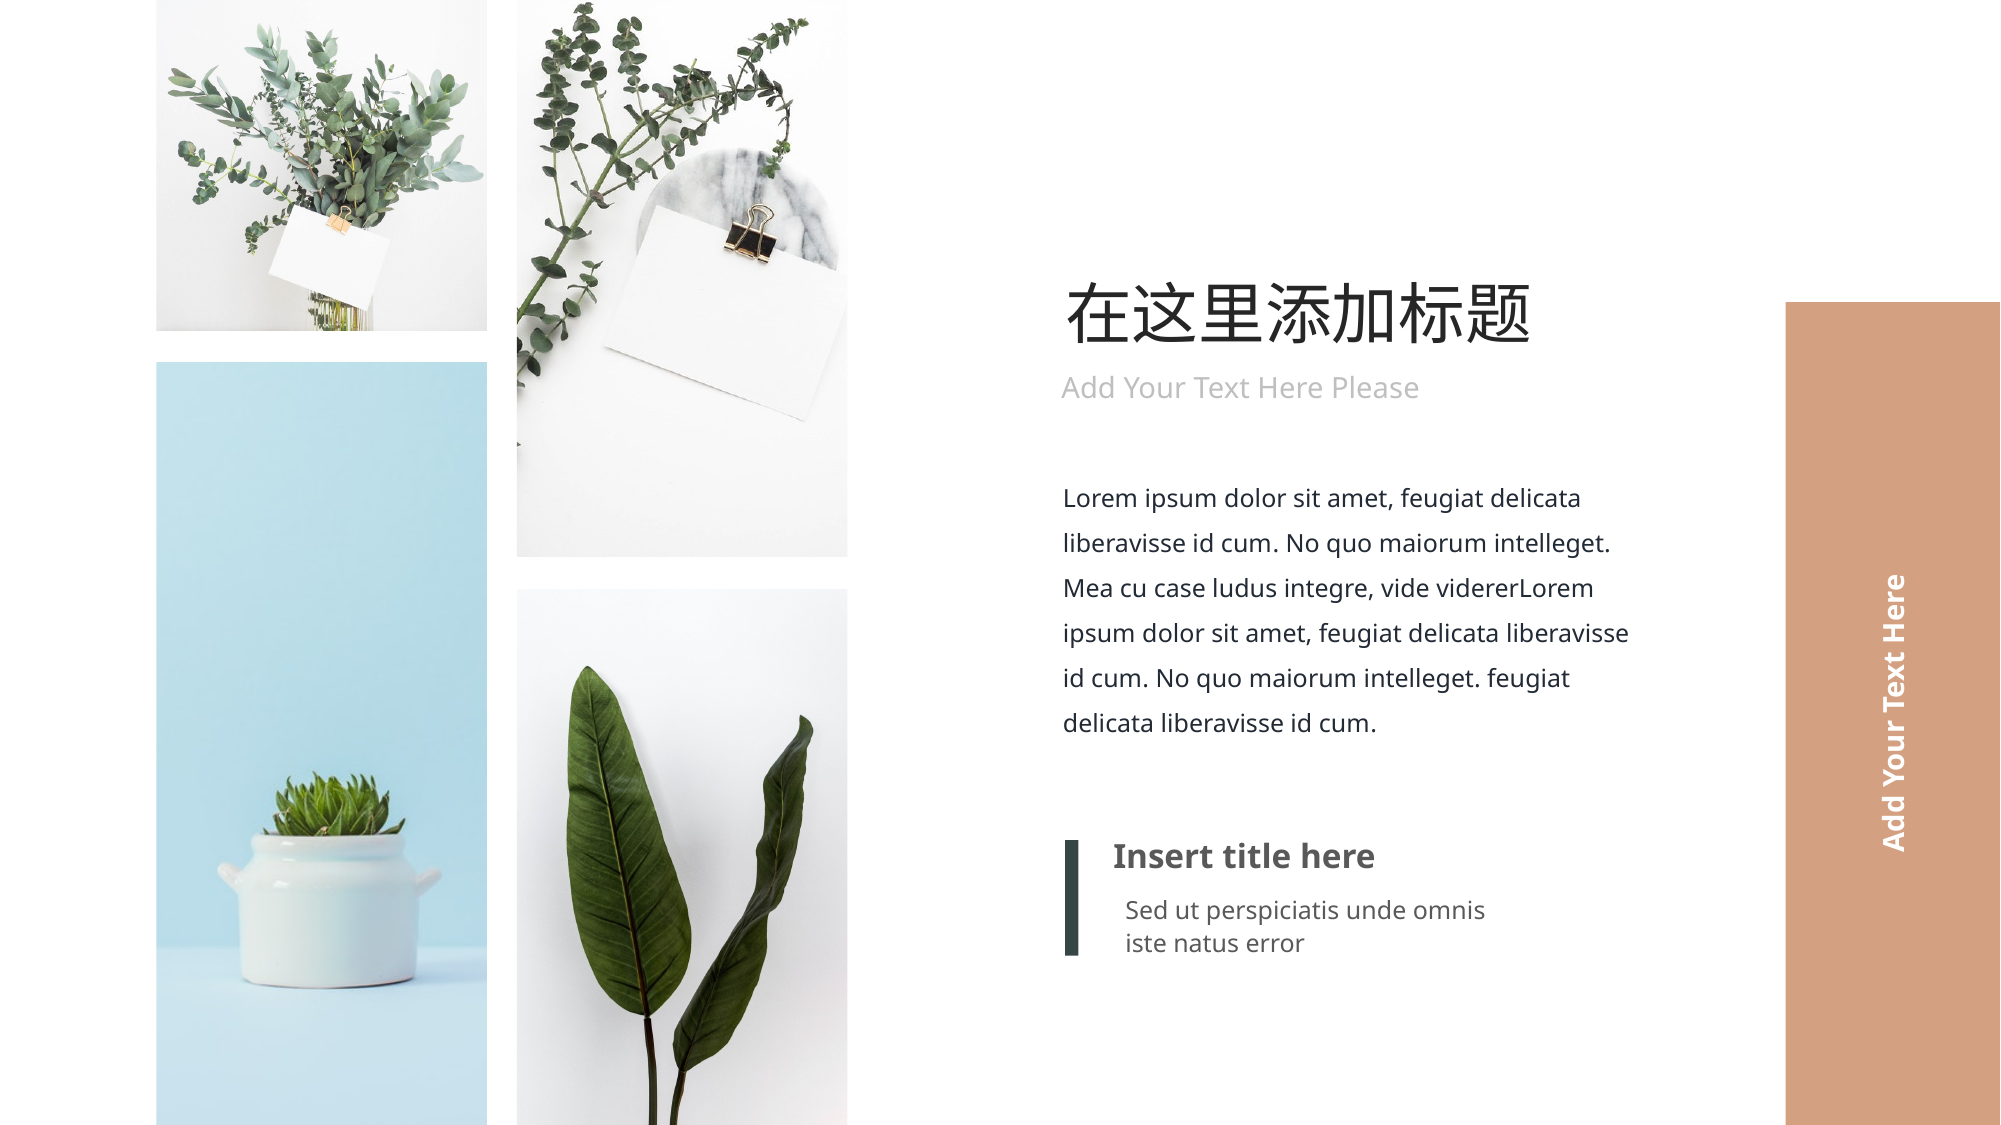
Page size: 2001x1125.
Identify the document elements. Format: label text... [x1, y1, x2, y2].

text_box [1064, 839, 1079, 957]
text_box 在这里添加标题 [1050, 264, 1548, 360]
picture [156, 0, 487, 331]
text_box Lorem ipsum dolor sit amet, feugiat delicata liberavisse id cum. No quo maiorum intelleget. Mea cu case ludus integre, vide vidererLorem ipsum dolor sit amet, feugiat delicata liberavisse id cum. No quo maiorum intelleget. feugiat delicata liberavisse id cum. [1048, 460, 1655, 745]
text_box [1785, 301, 2000, 1125]
picture [156, 362, 487, 1125]
picture [516, 0, 848, 557]
text_box Sed ut perspiciatis unde omnis iste natus error [1110, 884, 1511, 966]
text_box Add Your Text Here Please [1046, 362, 1435, 412]
text_box Insert title here [1098, 827, 1391, 882]
picture [516, 589, 848, 1125]
text_box Add Your Text Here [1867, 559, 1918, 868]
